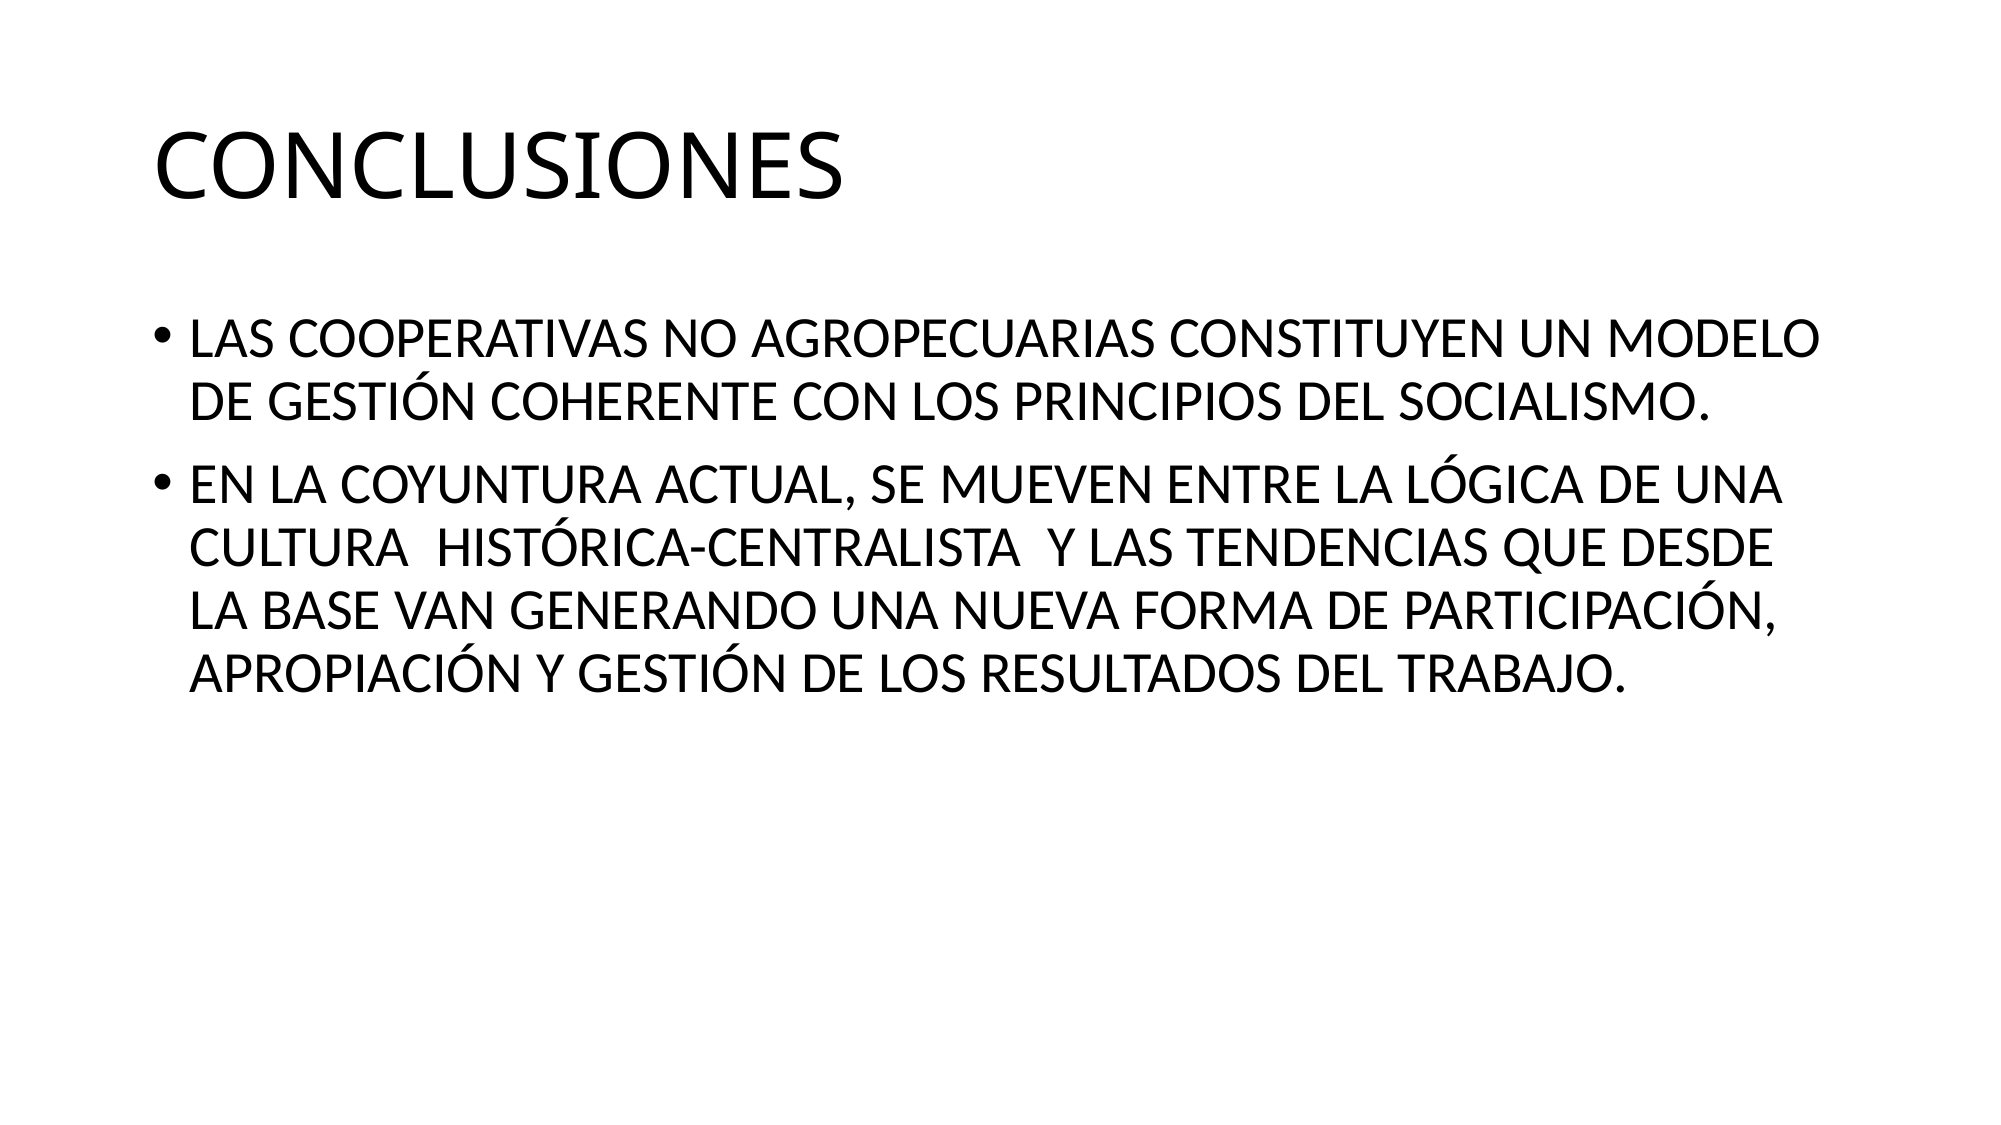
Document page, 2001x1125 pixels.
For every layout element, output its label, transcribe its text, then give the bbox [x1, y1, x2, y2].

list LAS COOPERATIVAS NO AGROPECUARIAS CONSTITUYEN UN MODELO DE GESTIÓN COHERENTE CON LOS PRINCIPIOS DEL SOCIALISMO. EN LA COYUNTURA ACTUAL, SE MUEVEN ENTRE LA LÓGICA DE UNA CULTURA HISTÓRICA-CENTRALISTA Y LAS TENDENCIAS QUE DESDE LA BASE VAN GENERANDO UNA NUEVA FORMA DE PARTICIPACIÓN, APROPIACIÓN Y GESTIÓN DE LOS RESULTADOS DEL TRABAJO. [137, 299, 1863, 1014]
title CONCLUSIONES [137, 59, 1863, 278]
